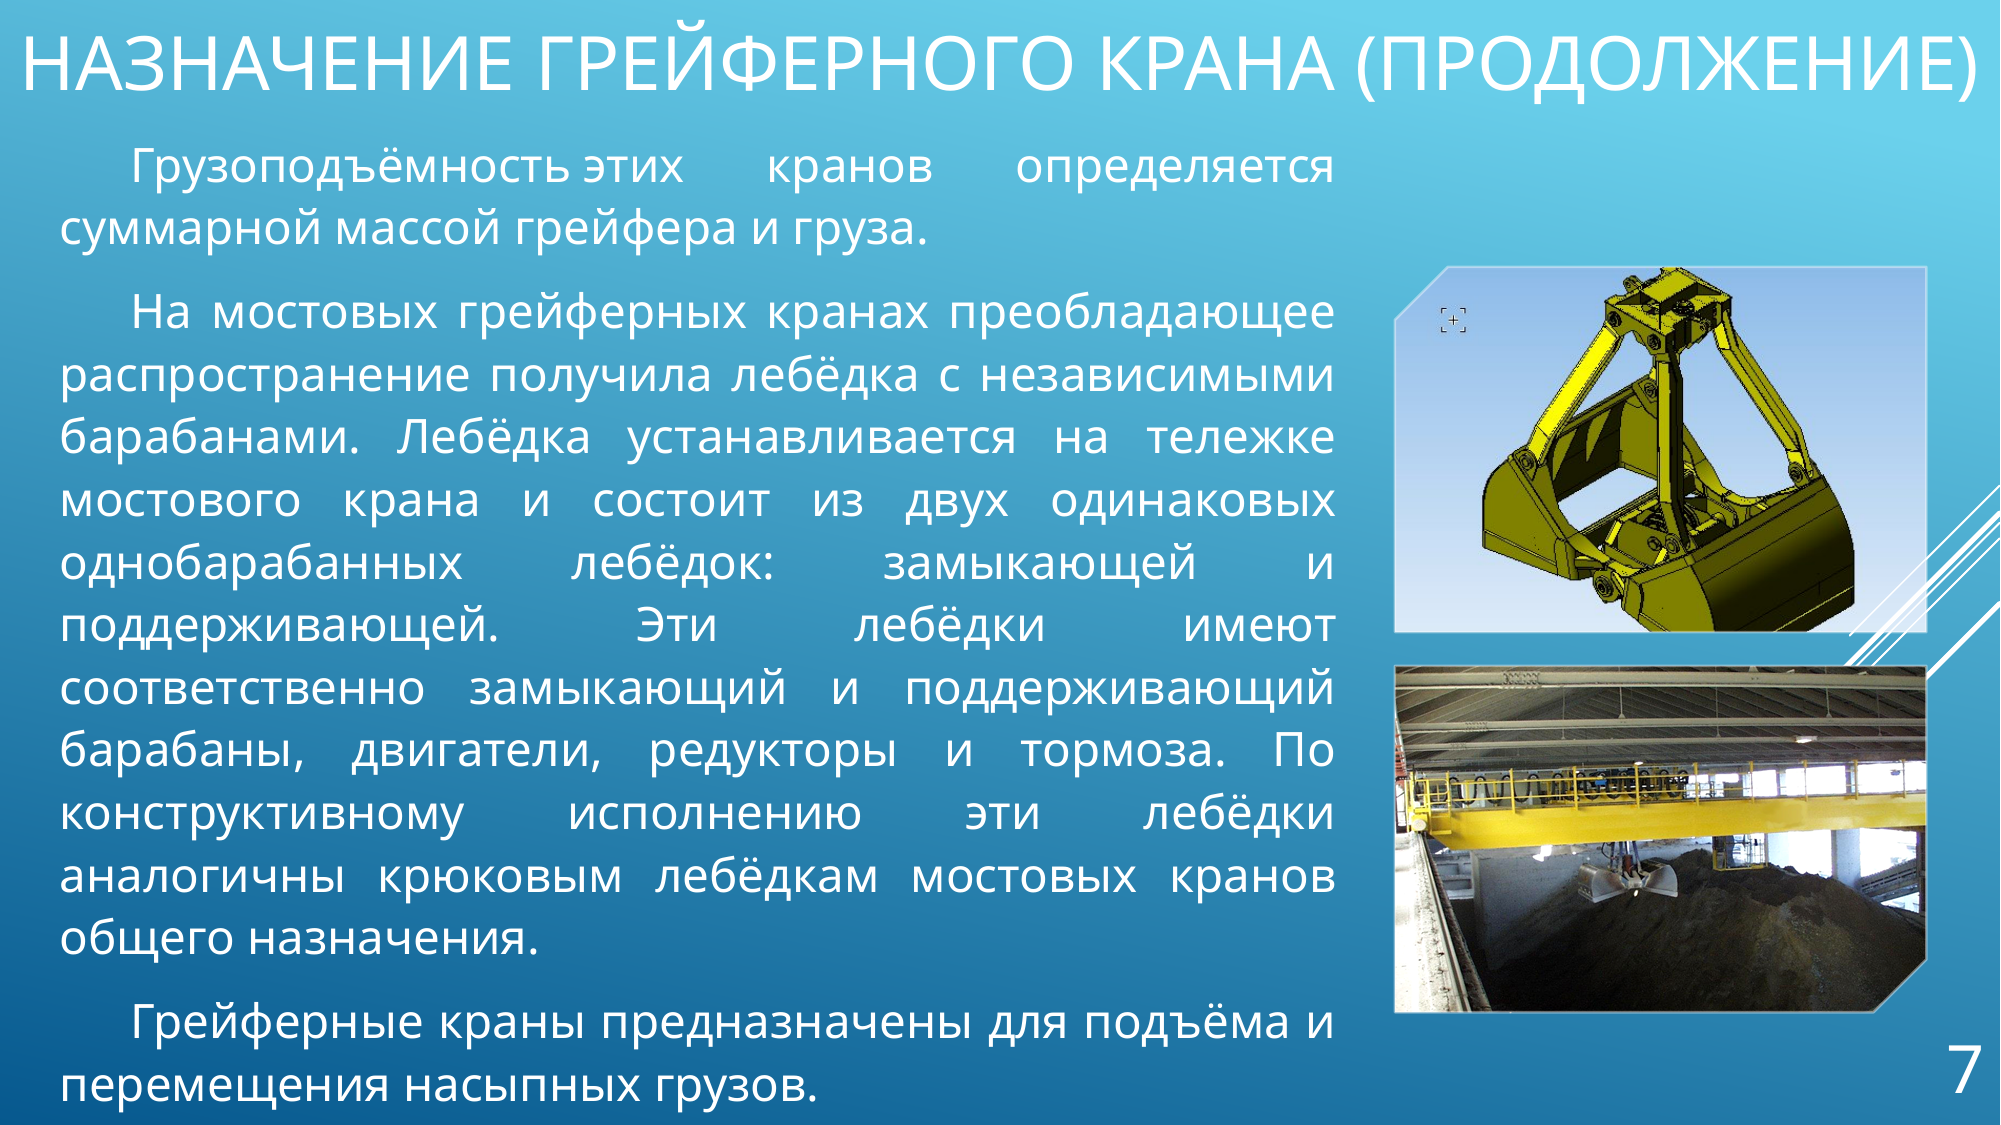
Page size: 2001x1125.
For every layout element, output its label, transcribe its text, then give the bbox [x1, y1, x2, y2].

slide_number 7 [1787, 1013, 2000, 1125]
list Грузоподъёмность этих кранов определяется суммарной массой грейфера и груза. На мостовых грейферных кранах преобладающее распространение получила лебёдка с независимыми барабанами. Лебёдка устанавливается на тележке мостового крана и состоит из двух одинаковых однобарабанных лебёдок: замыкающей и поддерживающей. Эти лебёдки имеют соответственно замыкающий и поддерживающий барабаны, двигатели, редукторы и тормоза. По конструктивному исполнению эти лебёдки аналогичны крюковым лебёдкам мостовых кранов общего назначения. Грейферные краны предназначены для подъёма и перемещения насыпных грузов. [0, 121, 1353, 1125]
picture [1394, 266, 1927, 633]
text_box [1510, 485, 2000, 1013]
picture [1394, 665, 1927, 1013]
title Назначение грейферного крана (Продолжение) [0, 0, 2000, 122]
